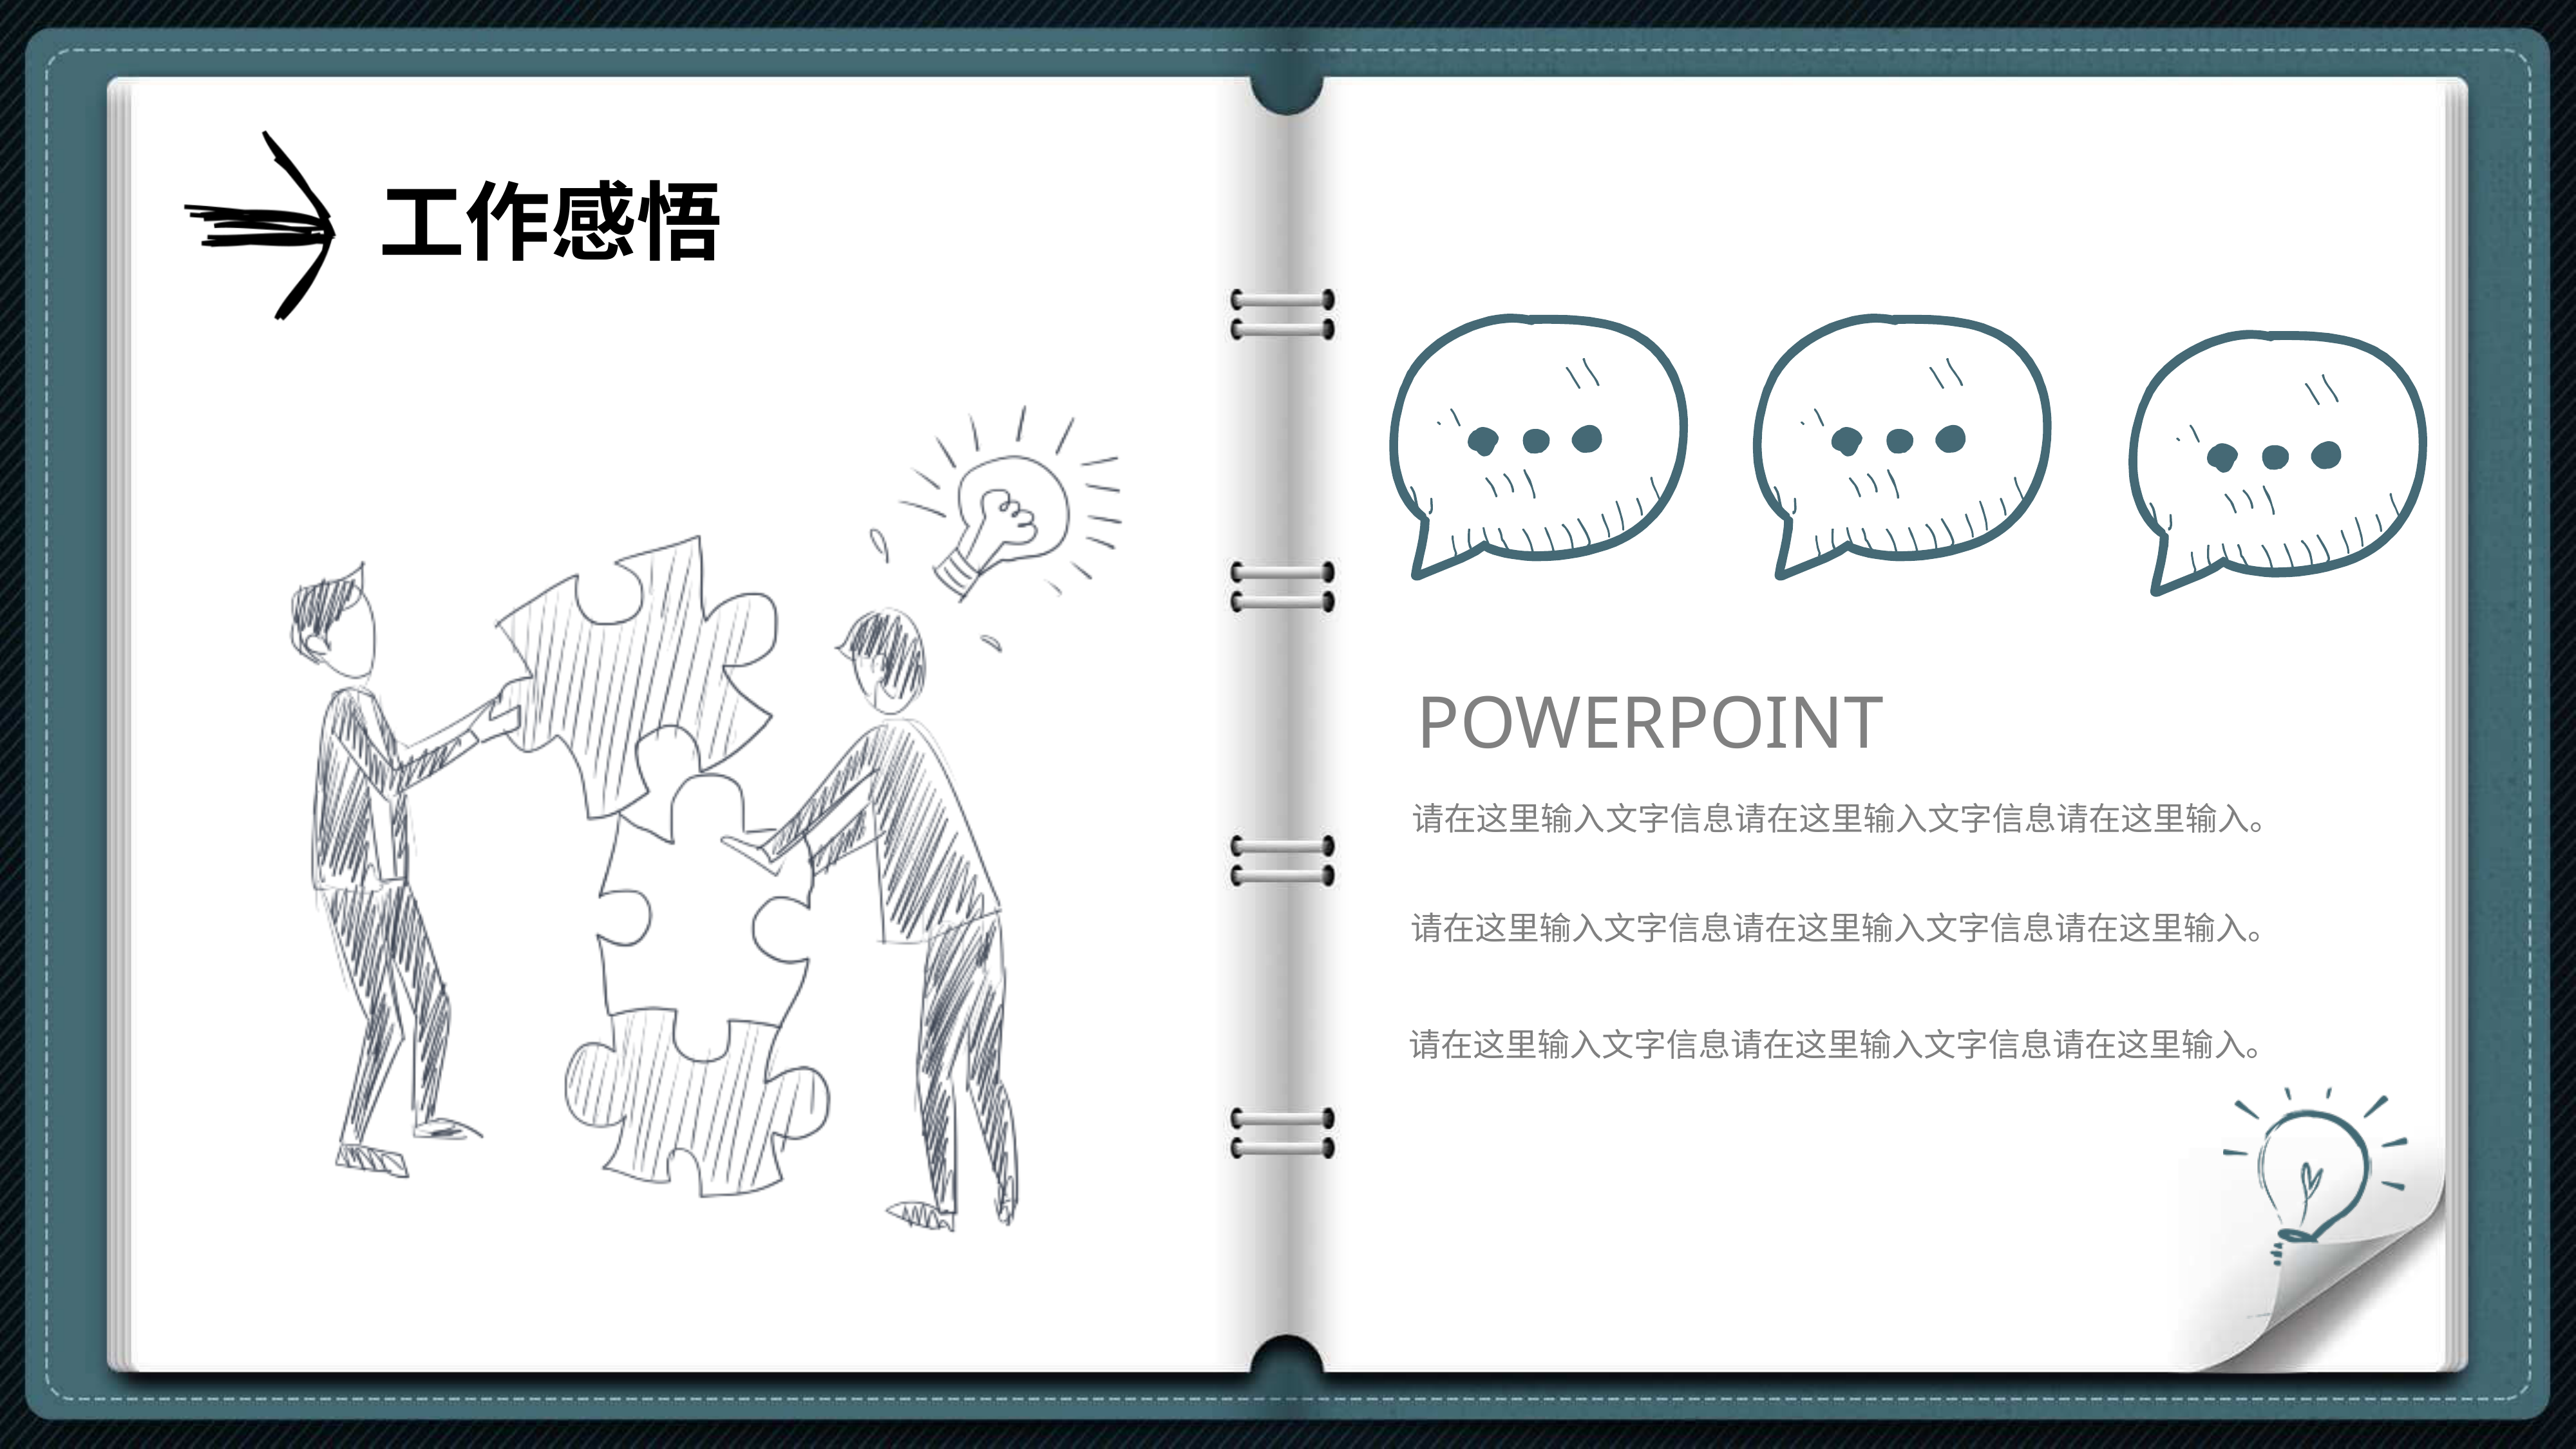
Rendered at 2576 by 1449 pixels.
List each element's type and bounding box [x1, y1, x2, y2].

text_box [2128, 330, 2428, 597]
text_box [1752, 313, 2052, 581]
text_box [1389, 313, 1689, 581]
picture [0, 0, 2576, 1449]
